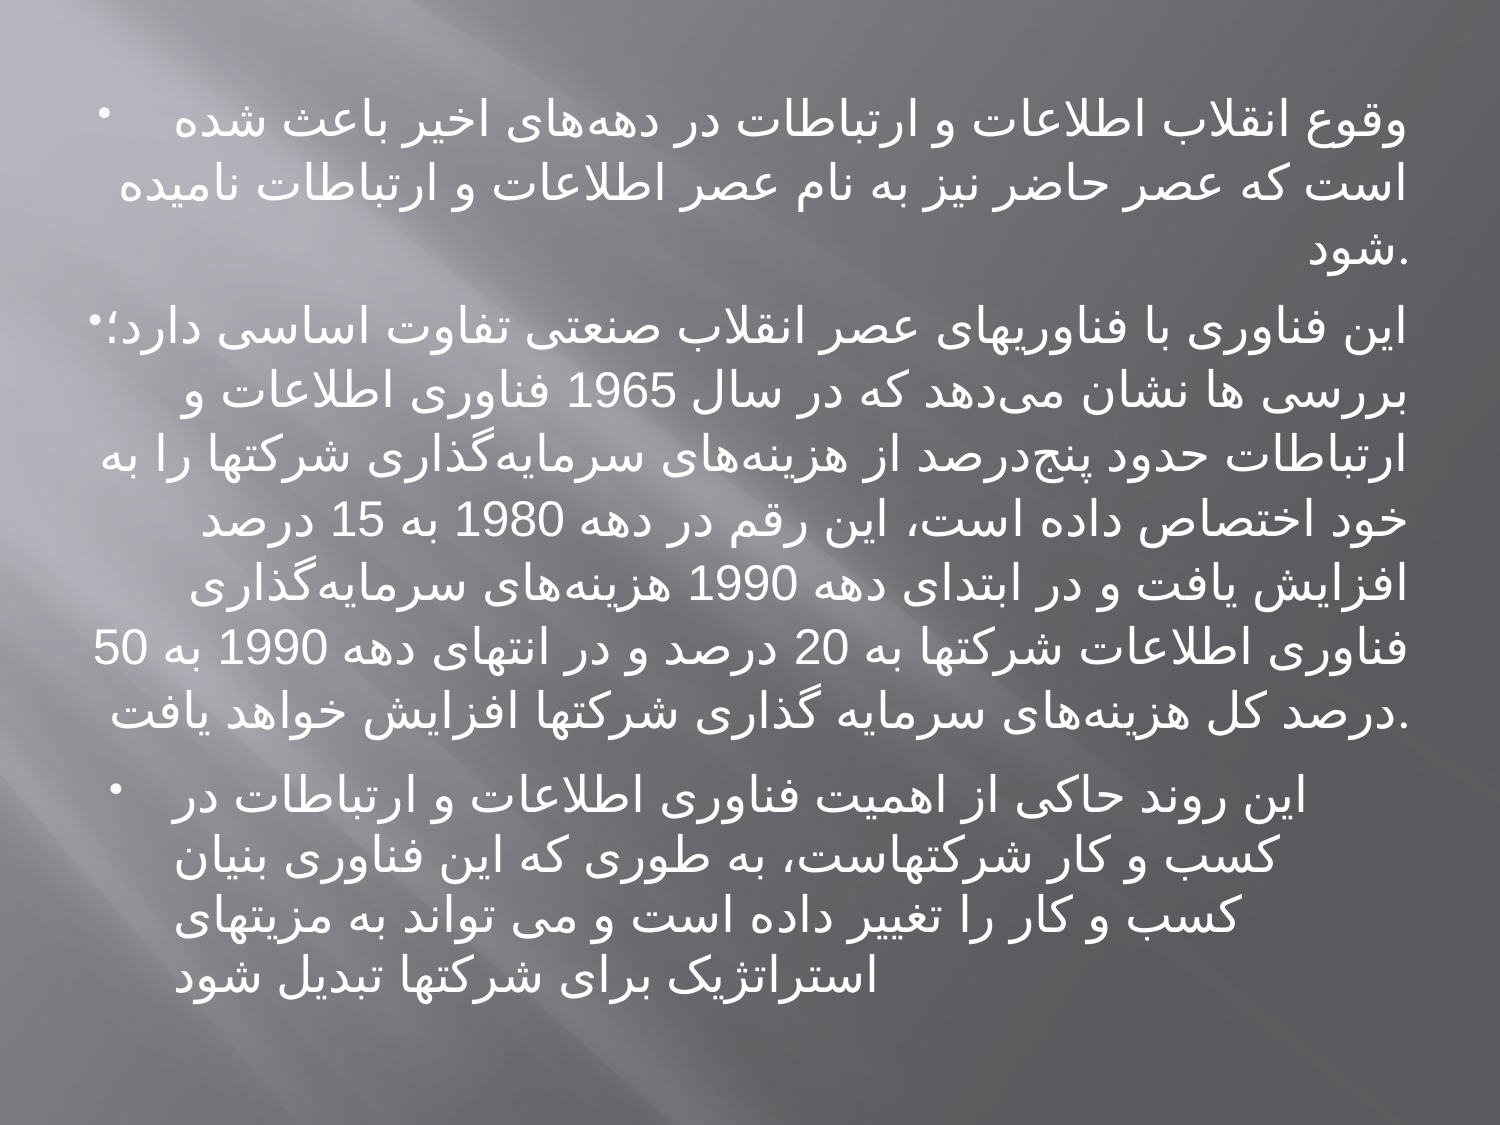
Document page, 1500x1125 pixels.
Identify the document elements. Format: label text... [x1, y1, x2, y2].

list وقوع انقلاب اطلاعات و ارتباطات در دهه‌های اخیر باعث شده است که عصر حاضر نیز به نام عصر اطلاعات و ارتباطات نامیده شود. این فناوری با فناوریهای عصر انقلاب صنعتی تفاوت اساسی دارد؛ بررسی ها نشان می‌دهد که در سال 1965 فناوری اطلاعات و ارتباطات حدود پنج‌درصد از هزینه‌های سرمایه‌گذاری شرکتها را به خود اختصاص داده است، این رقم در دهه 1980 به 15 درصد افزایش یافت و در ابتدای دهه 1990 هزینه‌های سرمایه‌گذاری فناوری اطلاعات شرکتها به 20 درصد و در انتهای دهه 1990 به 50 درصد کل هزینه‌های سرمایه گذاری شرکتها افزایش خواهد یافت. این روند حاکی از اهمیت فناوری اطلاعات و ارتباطات در کسب و کار شرکتهاست، به طوری که این فناوری بنیان کسب و کار را تغییر داده است و می تواند به مزیتهای استراتژیک برای شرکتها تبدیل شود [75, 75, 1425, 1063]
